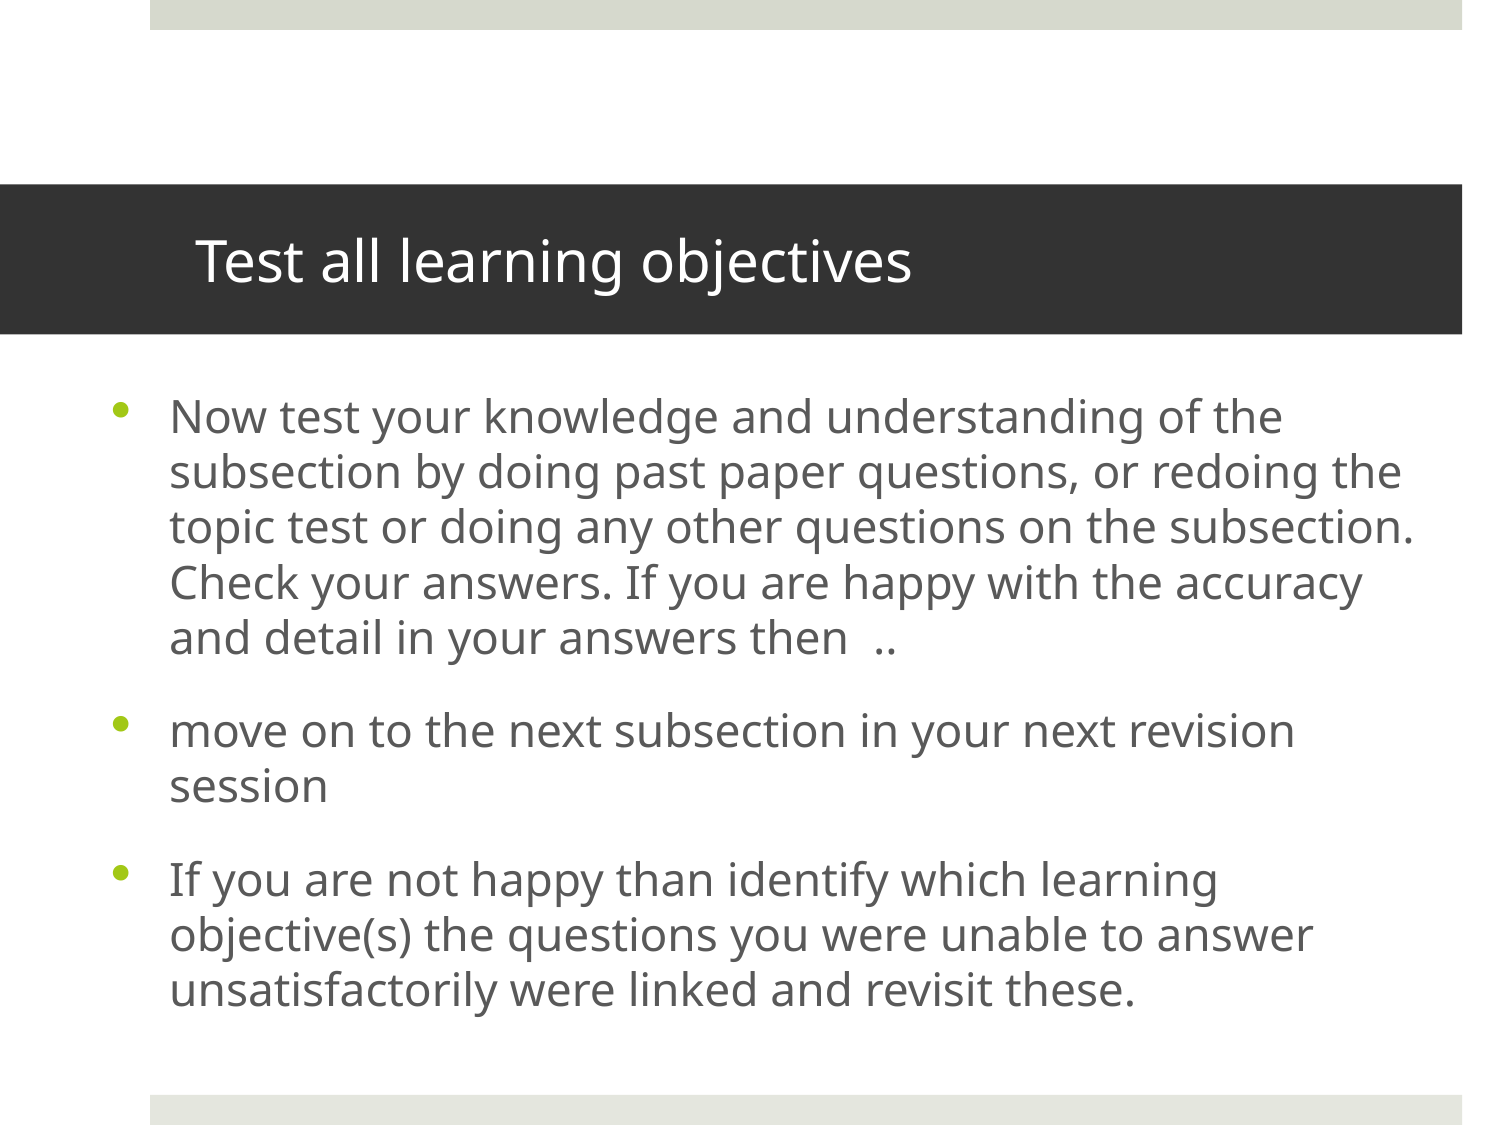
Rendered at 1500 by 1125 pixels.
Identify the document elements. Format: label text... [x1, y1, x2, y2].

list Now test your knowledge and understanding of the subsection by doing past paper questions, or redoing the topic test or doing any other questions on the subsection. Check your answers. If you are happy with the accuracy and detail in your answers then .. move on to the next subsection in your next revision session If you are not happy than identify which learning objective(s) the questions you were unable to answer unsatisfactorily were linked and revisit these. [98, 380, 1432, 1028]
title Test all learning objectives [0, 184, 1463, 335]
